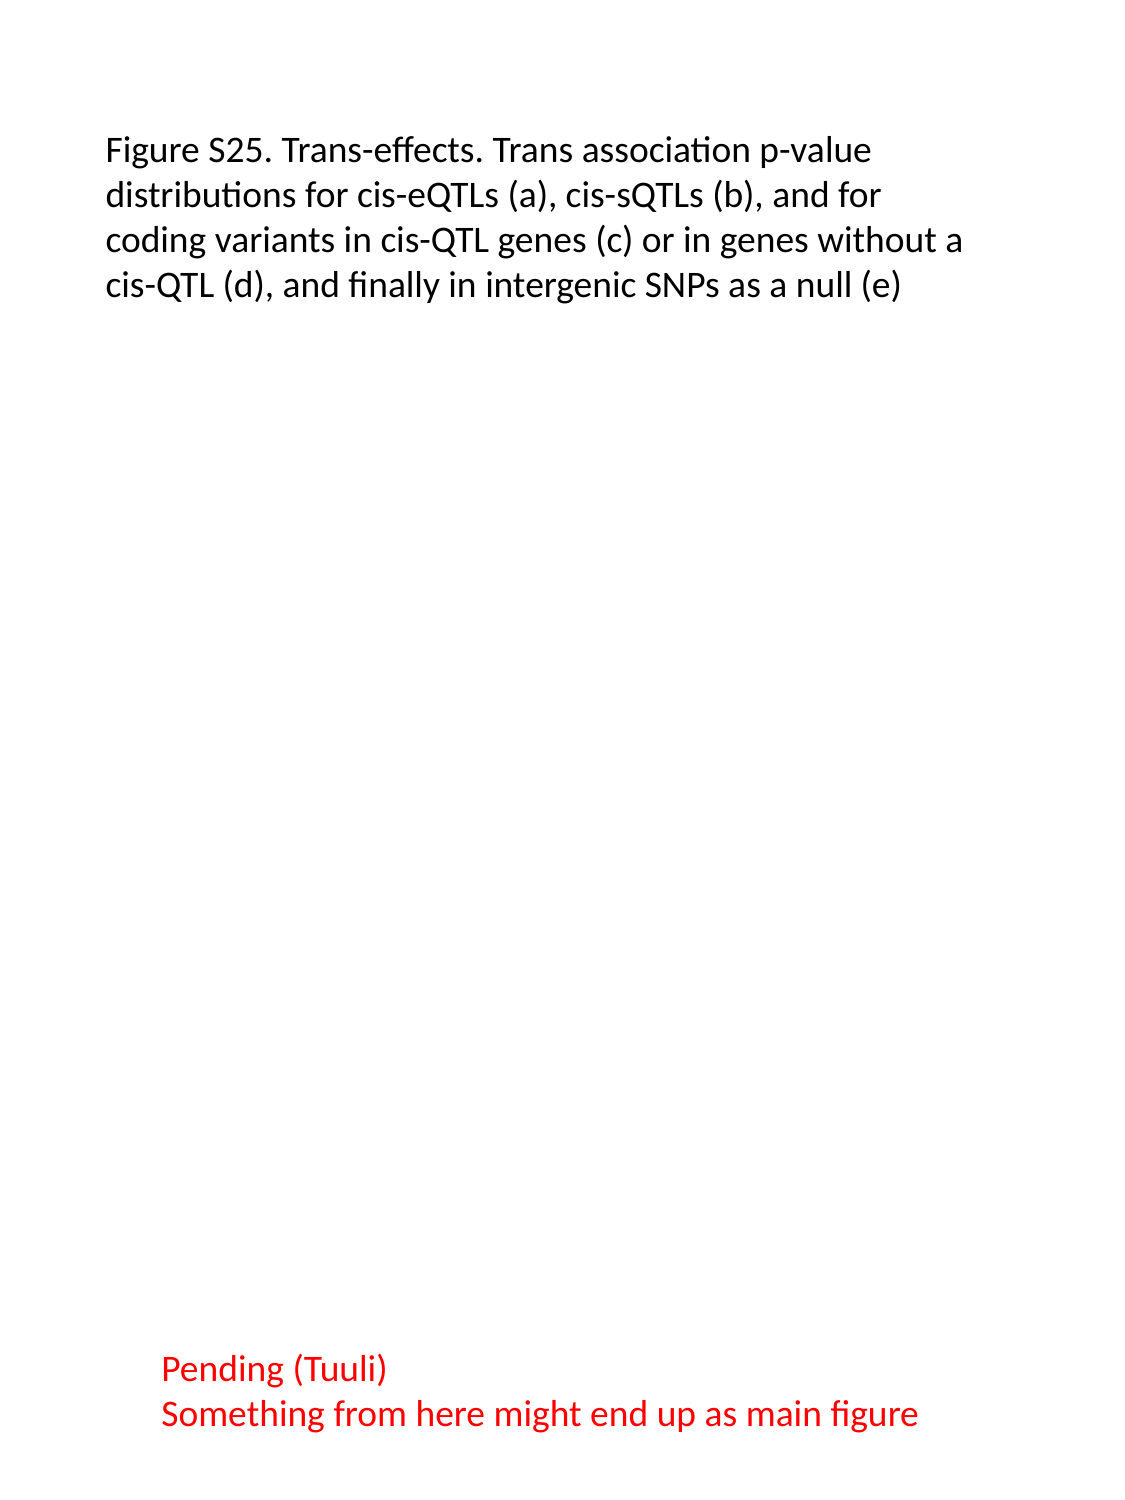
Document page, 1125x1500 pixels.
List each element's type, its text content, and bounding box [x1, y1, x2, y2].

text_box Figure S25. Trans-effects. Trans association p-value distributions for cis-eQTLs (a), cis-sQTLs (b), and for coding variants in cis-QTL genes (c) or in genes without a cis-QTL (d), and finally in intergenic SNPs as a null (e) [90, 117, 984, 313]
text_box Pending (Tuuli) Something from here might end up as main figure [146, 1336, 944, 1442]
